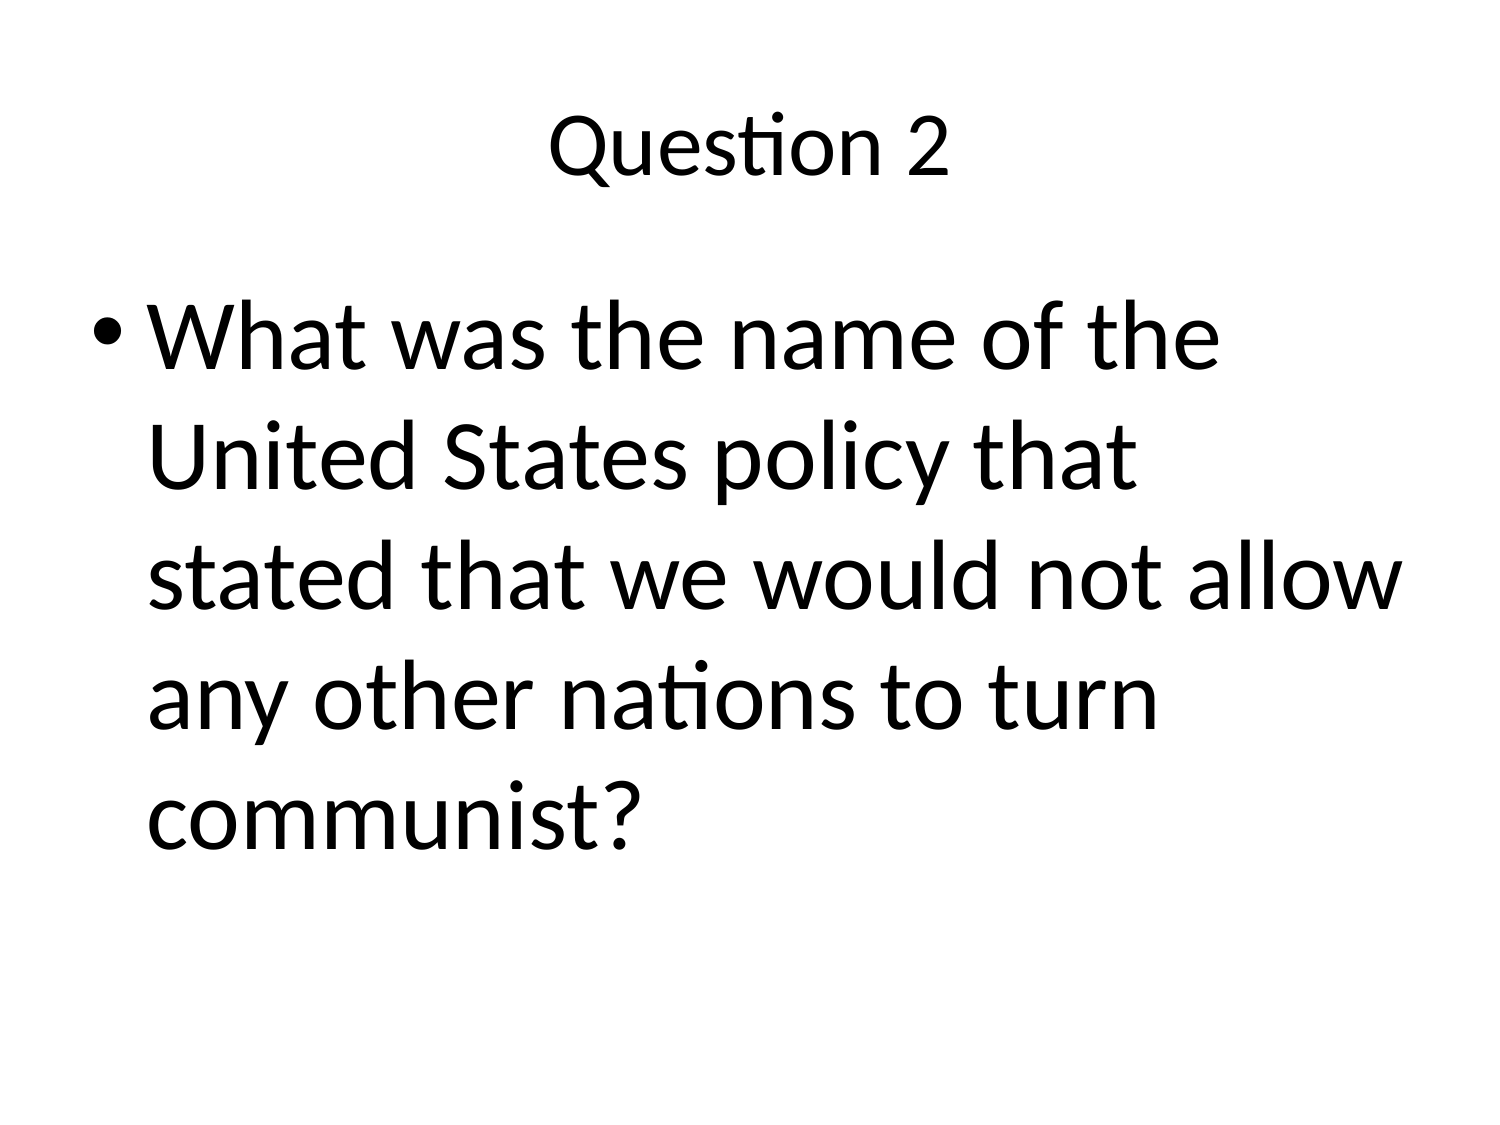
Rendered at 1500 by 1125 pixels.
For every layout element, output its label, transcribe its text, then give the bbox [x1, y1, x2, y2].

list What was the name of the United States policy that stated that we would not allow any other nations to turn communist? [75, 262, 1425, 1005]
title Question 2 [75, 45, 1425, 233]
